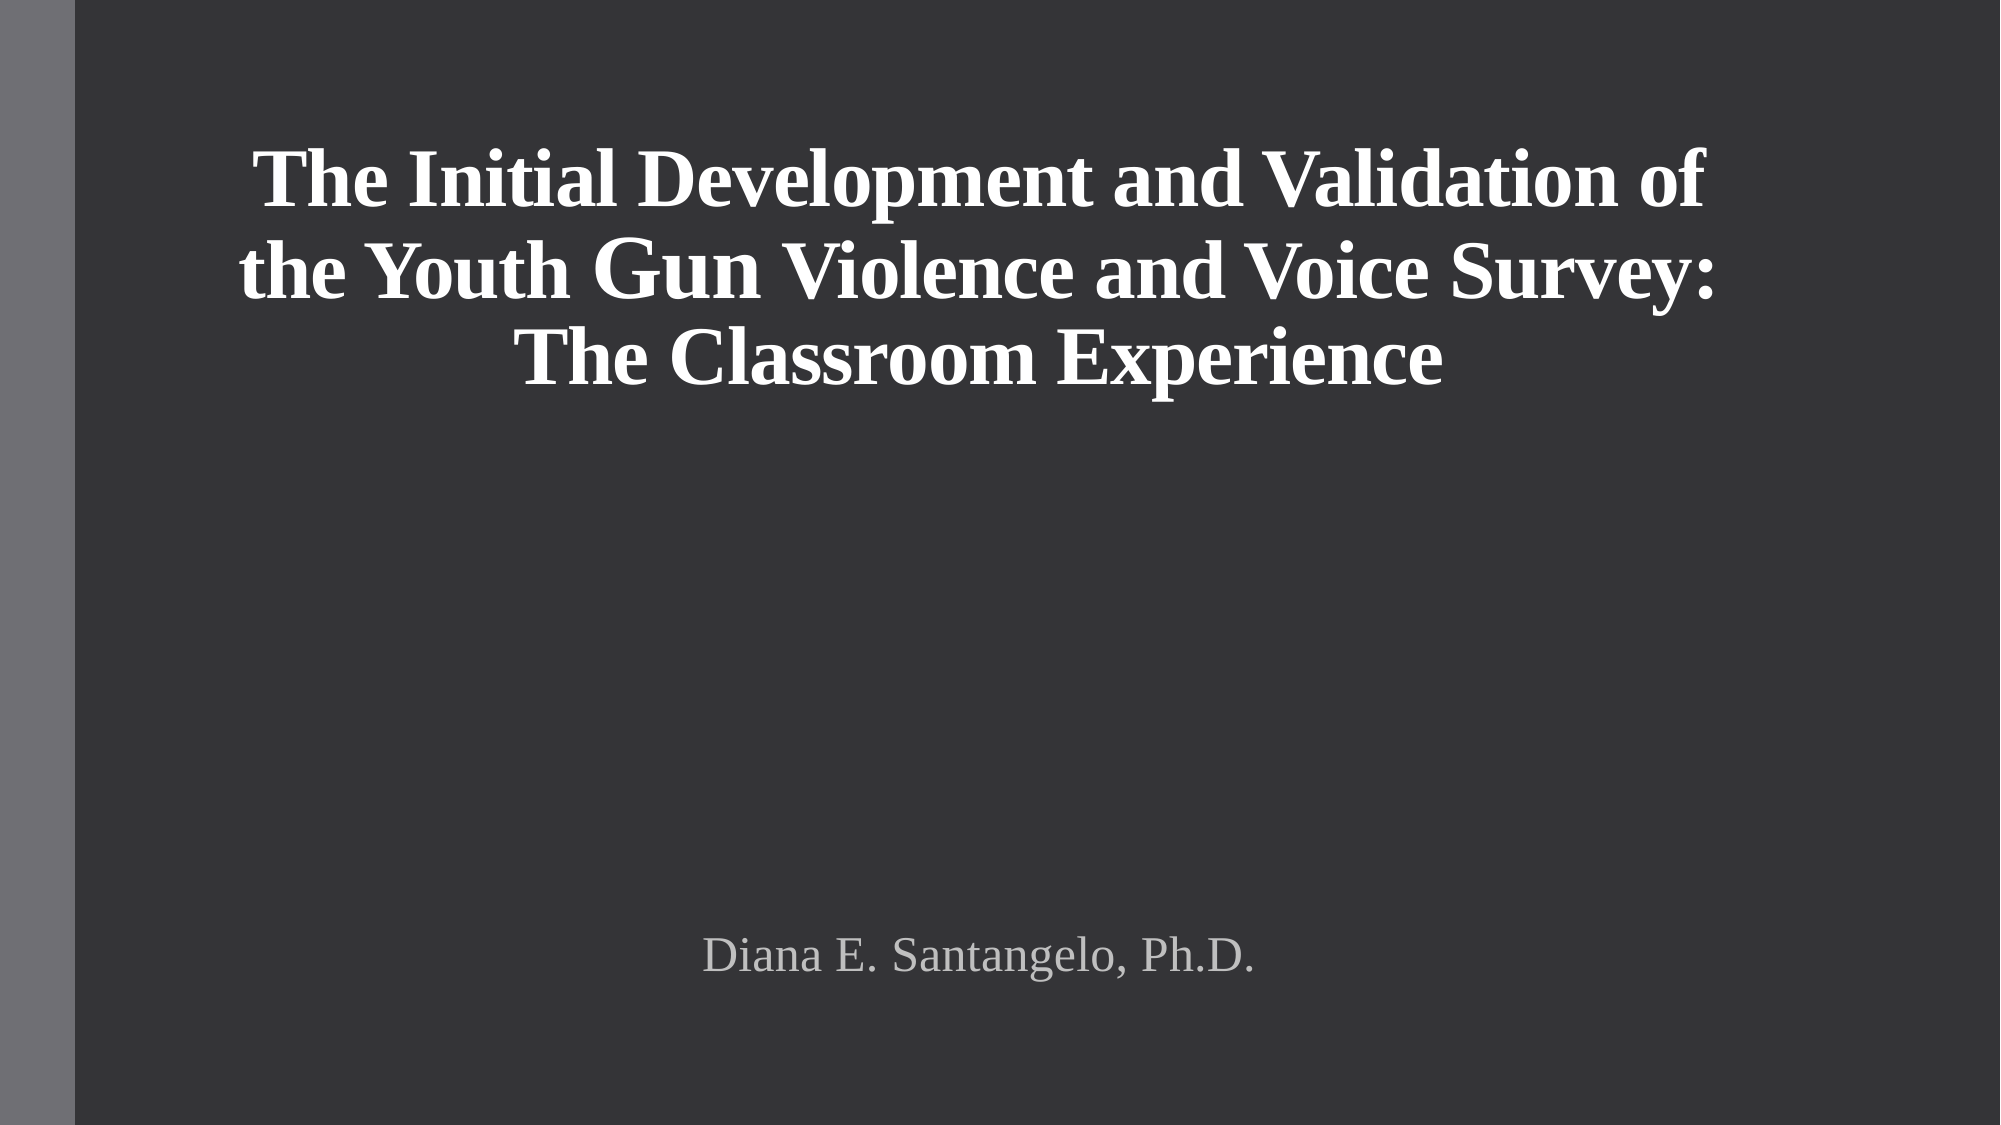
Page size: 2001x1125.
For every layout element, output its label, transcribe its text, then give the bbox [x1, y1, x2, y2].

subtitle Diana E. Santangelo, Ph.D. [206, 918, 1752, 1066]
title The Initial Development and Validation of the Youth Gun Violence and Voice Survey: The Classroom Experience [206, 124, 1752, 410]
